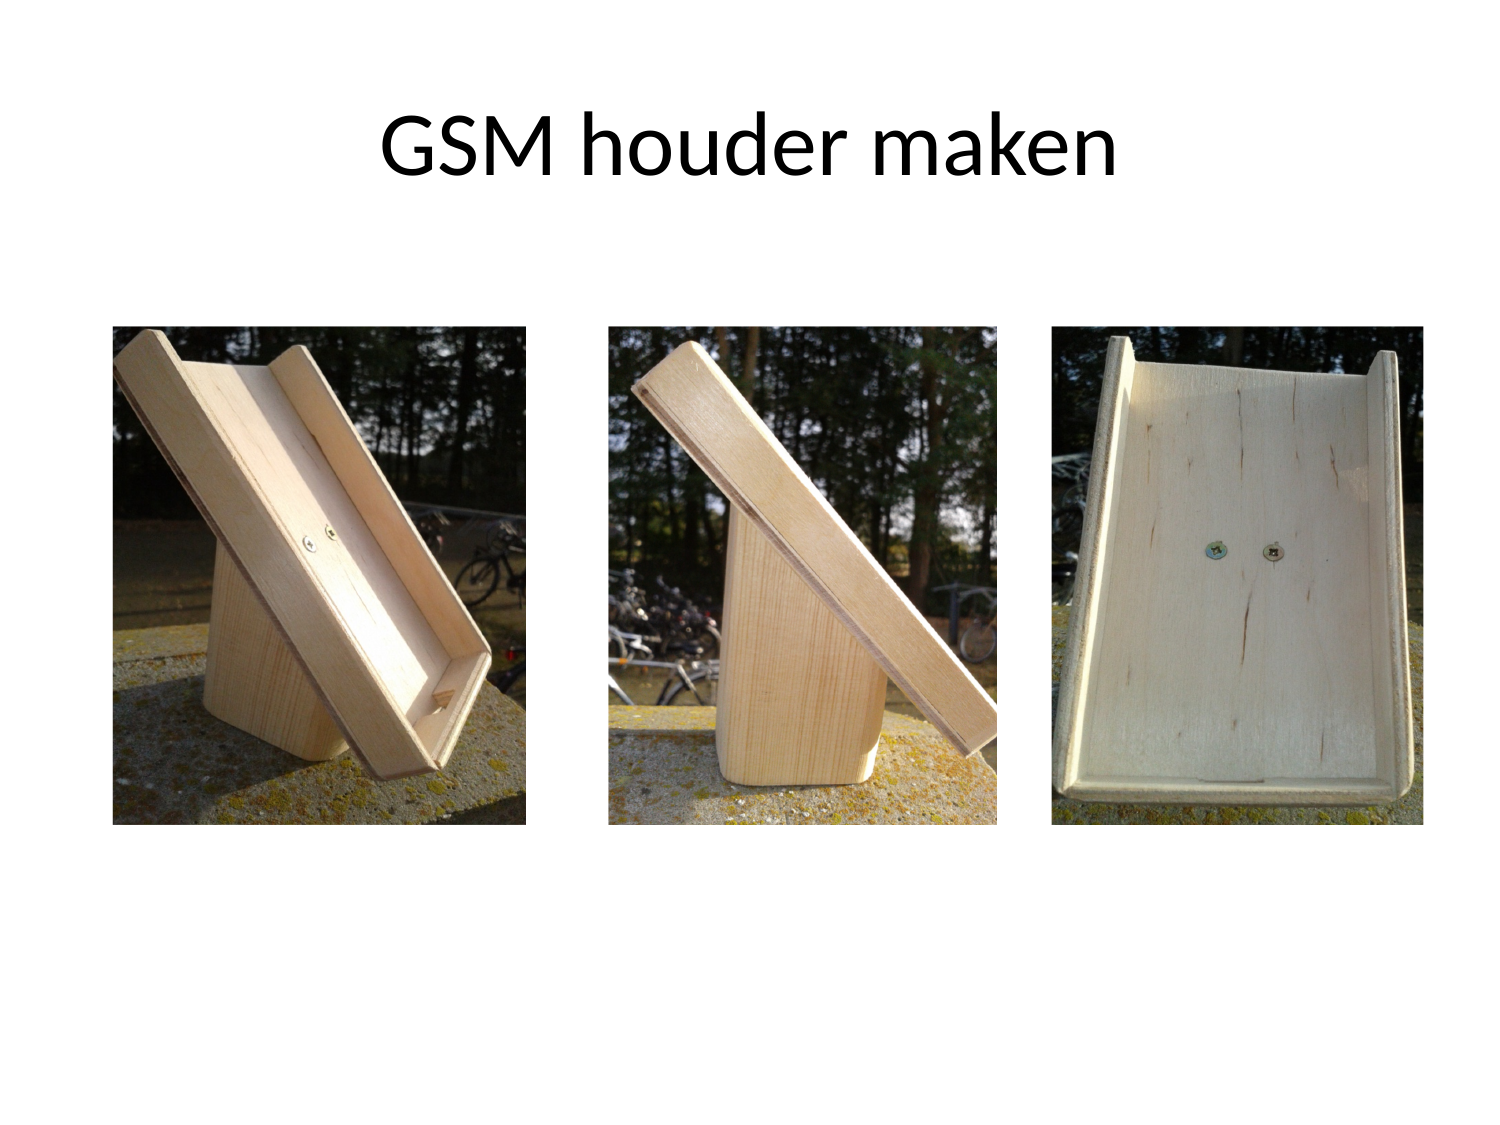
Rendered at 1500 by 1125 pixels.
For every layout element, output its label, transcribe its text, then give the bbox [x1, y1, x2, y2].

title GSM houder maken [75, 45, 1425, 233]
picture [69, 327, 1487, 825]
